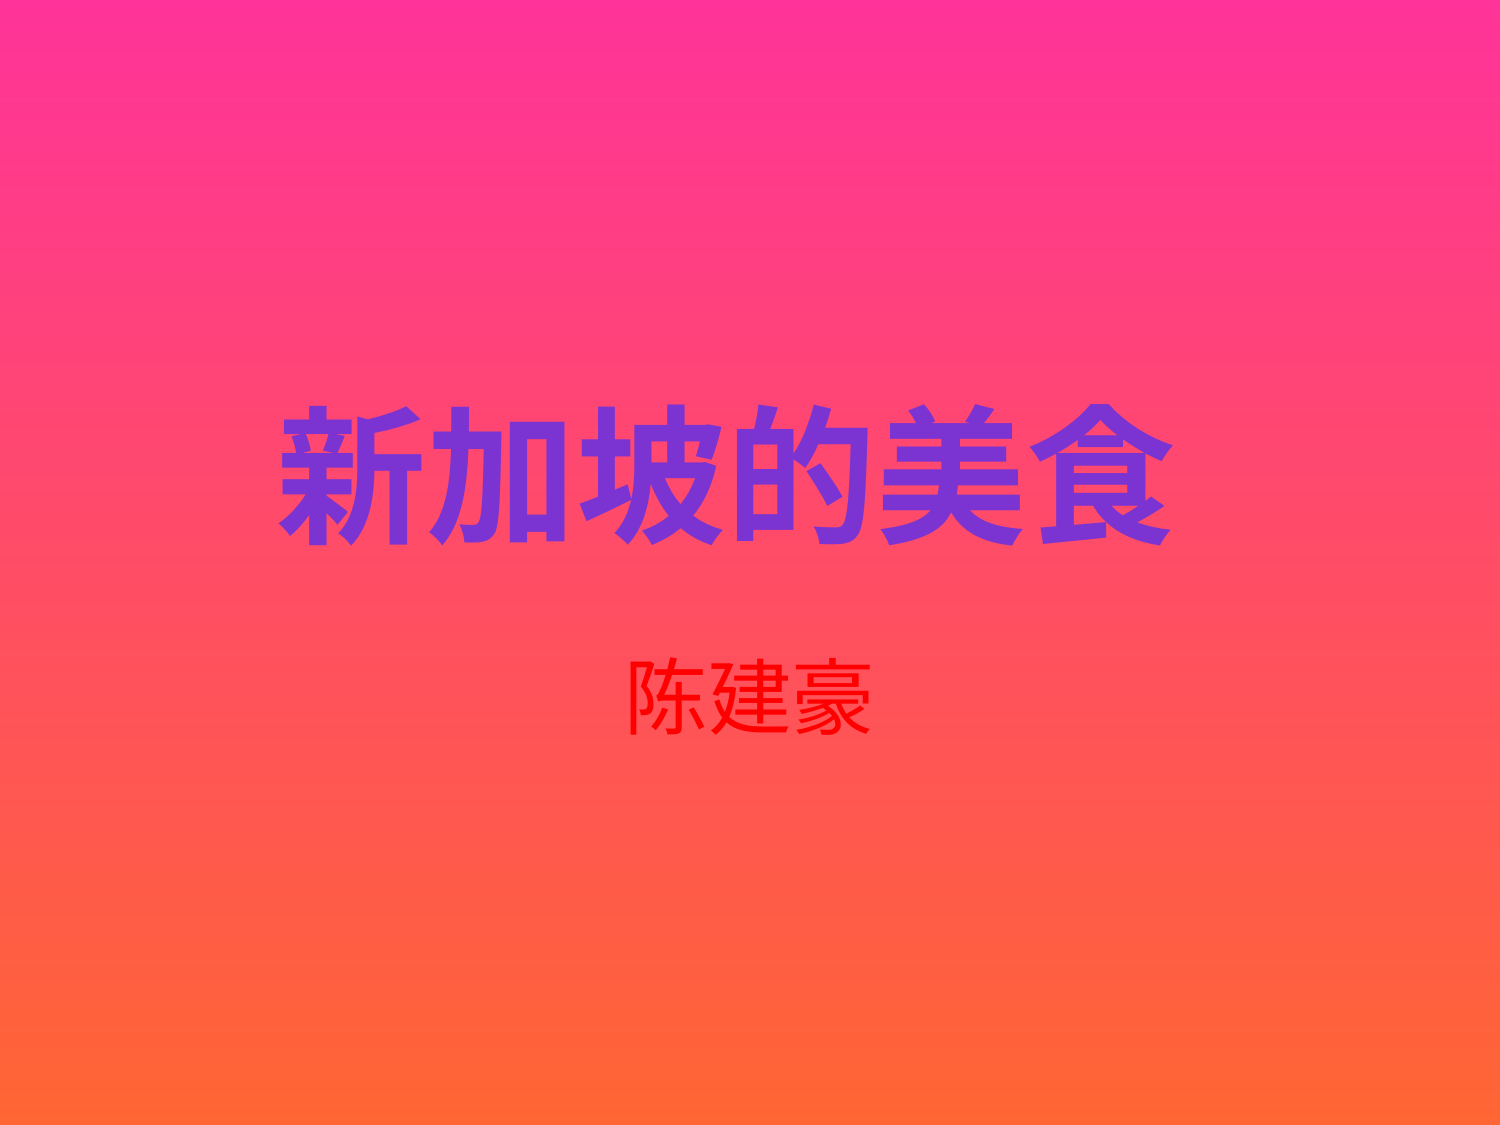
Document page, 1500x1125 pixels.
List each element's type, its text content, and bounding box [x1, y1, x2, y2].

subtitle 陈建豪 [225, 637, 1275, 925]
text_box 新加坡的美食 [246, 374, 1207, 570]
